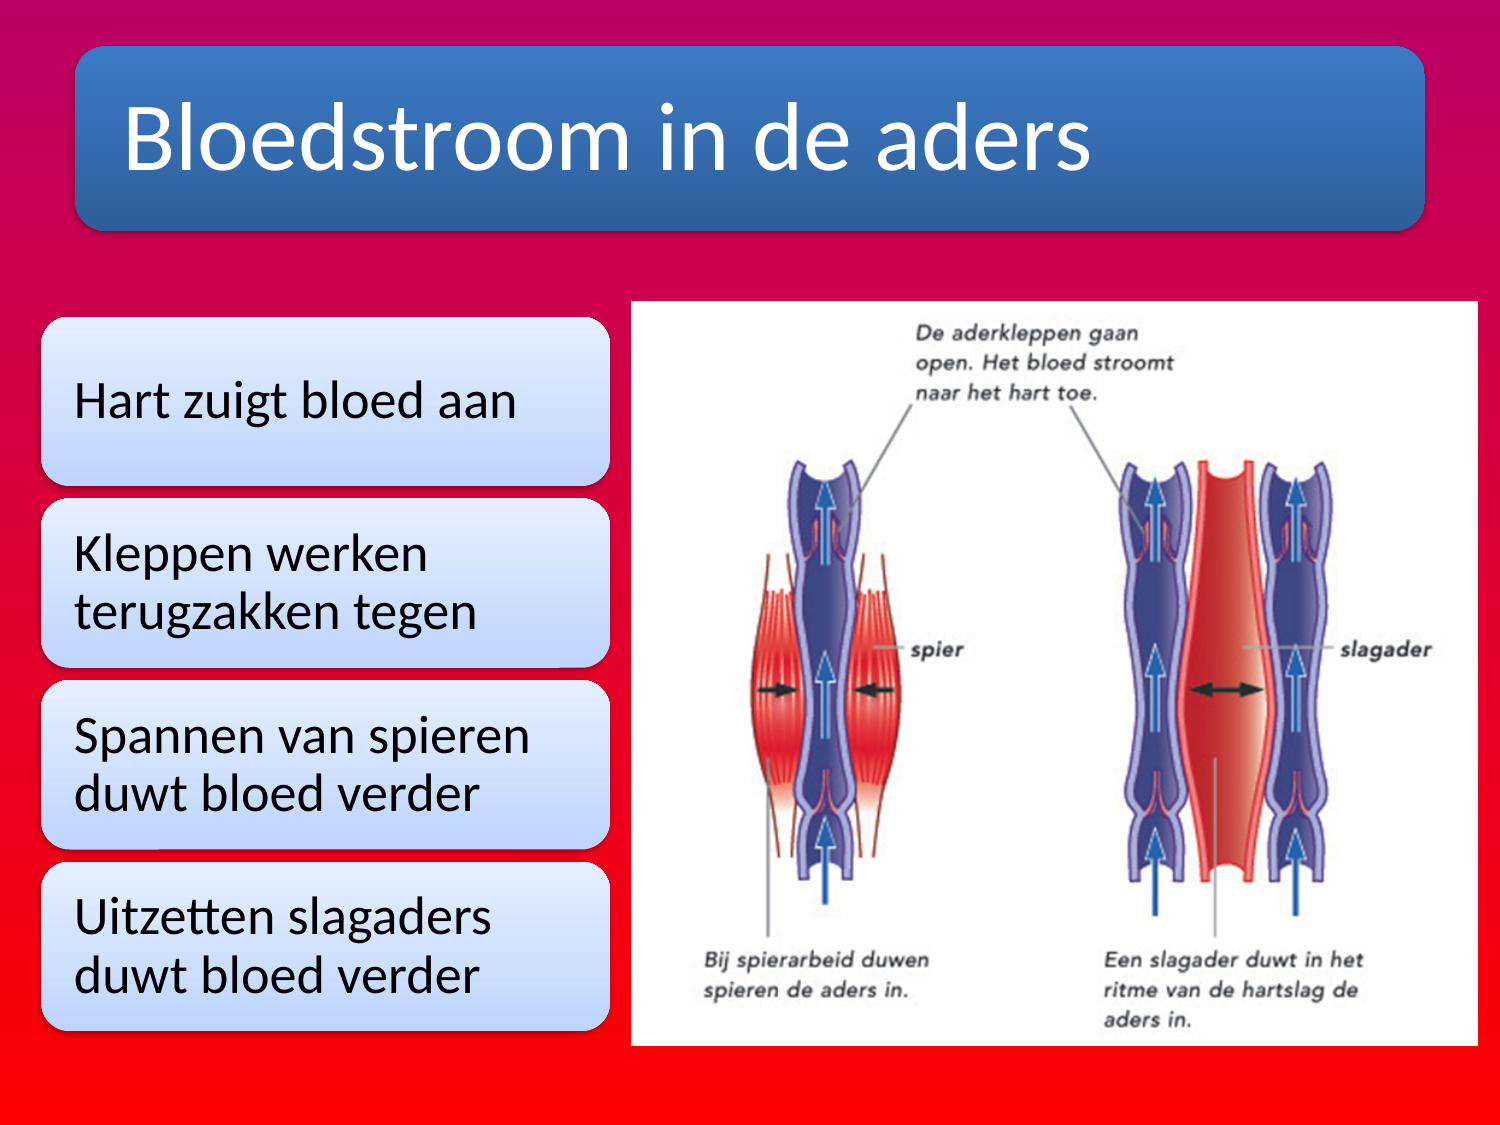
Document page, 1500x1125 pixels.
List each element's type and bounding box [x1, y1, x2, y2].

text_box [74, 44, 1426, 233]
picture [631, 301, 1478, 1047]
list [40, 311, 611, 1037]
